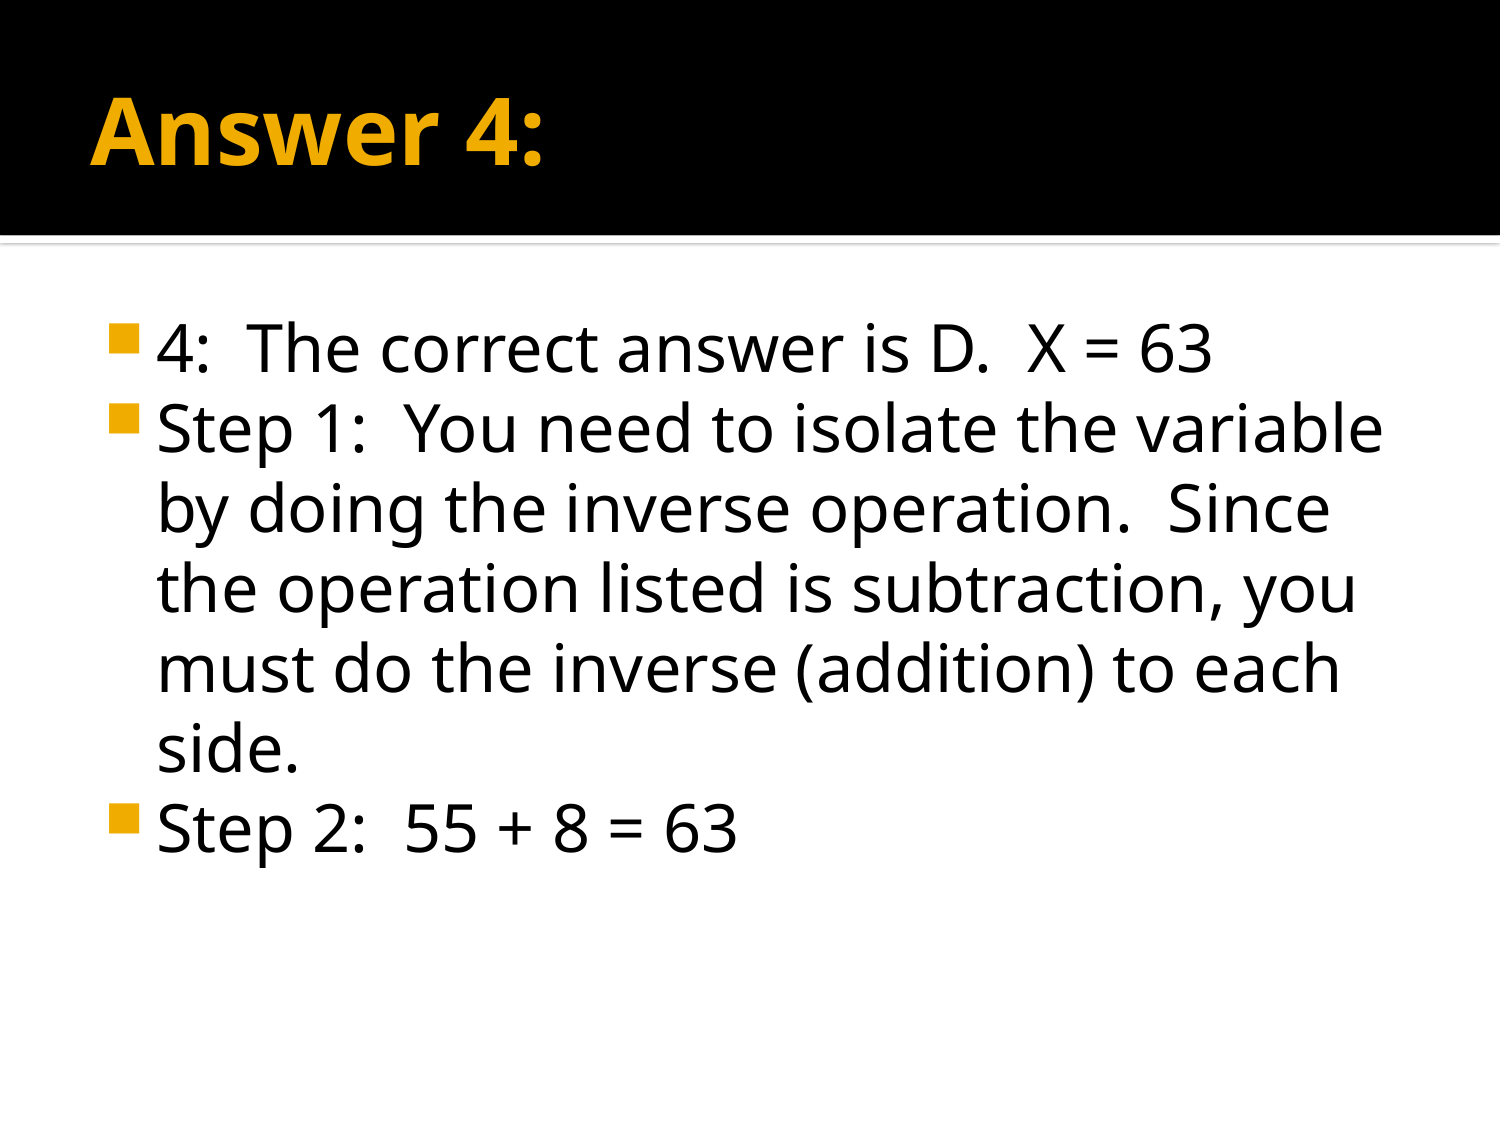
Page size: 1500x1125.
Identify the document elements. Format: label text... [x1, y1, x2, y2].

list 4: The correct answer is D. X = 63 Step 1: You need to isolate the variable by doing the inverse operation. Since the operation listed is subtraction, you must do the inverse (addition) to each side. Step 2: 55 + 8 = 63 [75, 291, 1425, 1050]
title Answer 4: [75, 25, 1425, 231]
